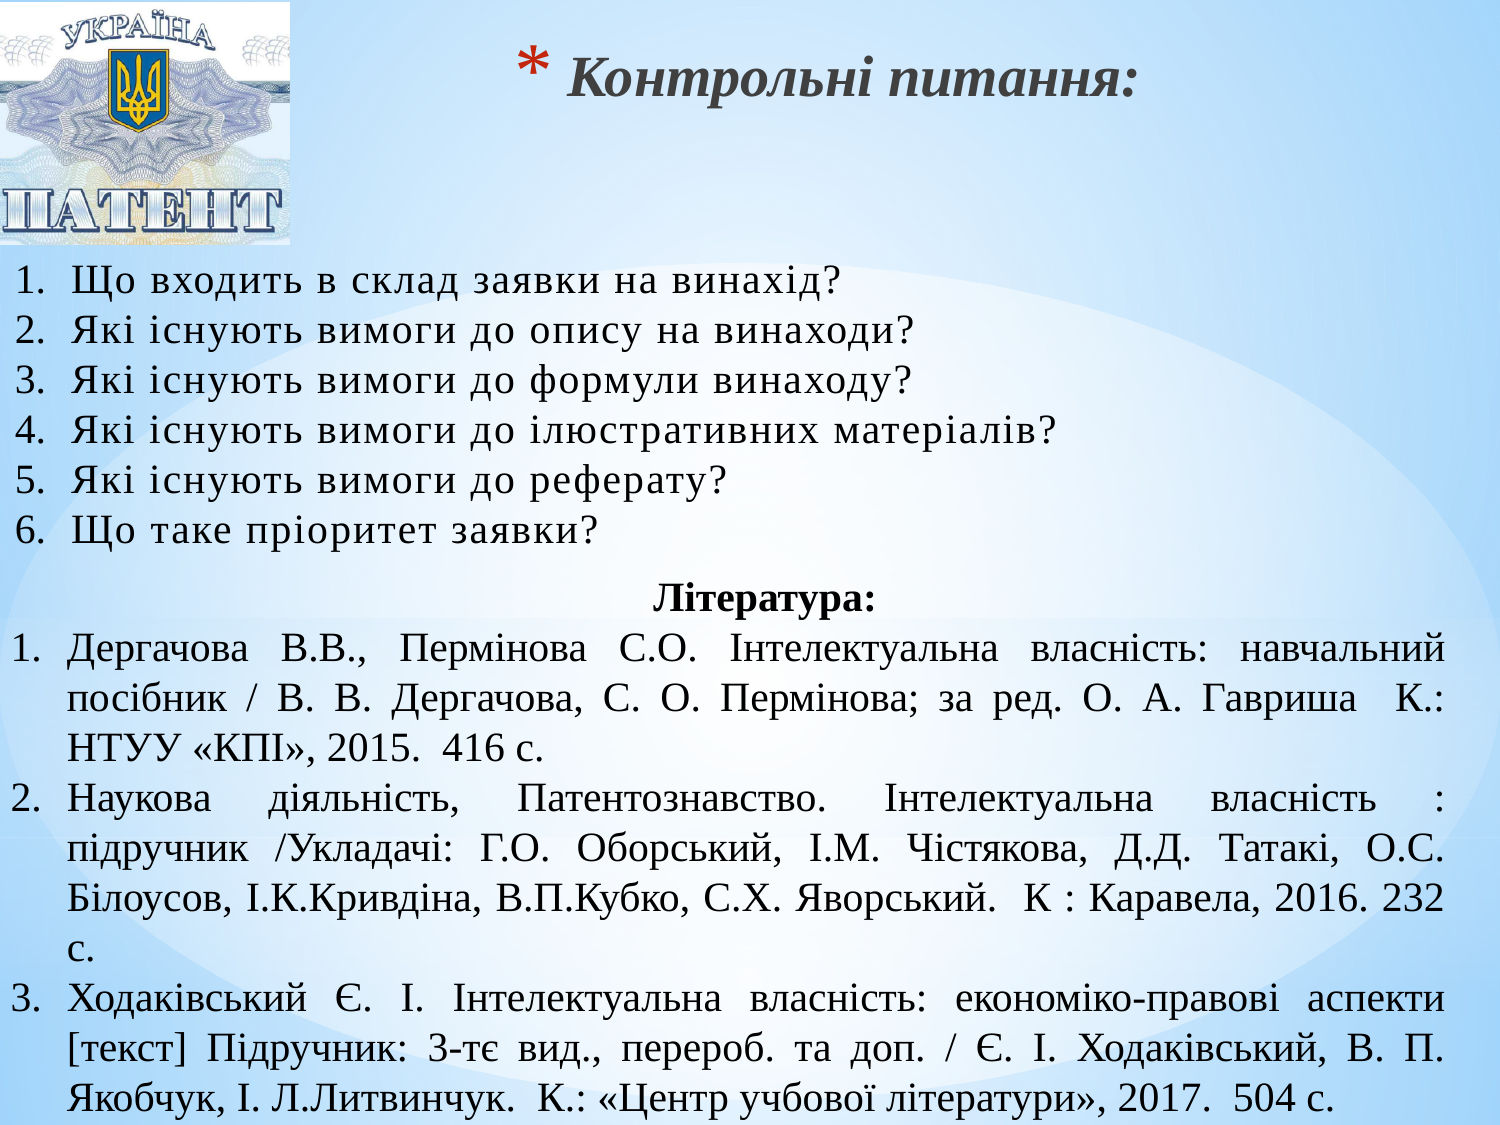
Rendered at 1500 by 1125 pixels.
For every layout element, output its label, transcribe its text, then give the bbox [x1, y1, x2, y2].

text_box Що входить в склад заявки на винахід? Які існують вимоги до опису на винаходи? Які існують вимоги до формули винаходу? Які існують вимоги до ілюстративних матеріалів? Які існують вимоги до реферату? Що таке пріоритет заявки? [0, 244, 1447, 560]
picture [0, 2, 290, 245]
text_box Література: Дергачова В.В., Пермінова С.О. Інтелектуальна власність: навчальний посібник / В. В. Дергачова, С. О. Пермінова; за ред. О. А. Гавриша К.: НТУУ «КПІ», 2015. 416 с. Наукова діяльність, Патентознавство. Інтелектуальна власність : підручник /Укладачі: Г.О. Оборський, І.М. Чістякова, Д.Д. Татакі, О.С. Білоусов, І.К.Кривдіна, В.П.Кубко, С.Х. Яворський. К : Каравела, 2016. 232 с. Ходаківський Є. І. Інтелектуальна власність: економіко-правові аспекти [текст] Підручник: 3-тє вид., перероб. та доп. / Є. І. Ходаківський, В. П. Якобчук, І. Л.Литвинчук. К.: «Центр учбової літератури», 2017. 504 с. [0, 562, 1461, 1125]
text_box Контрольні питання: [295, 30, 1427, 171]
